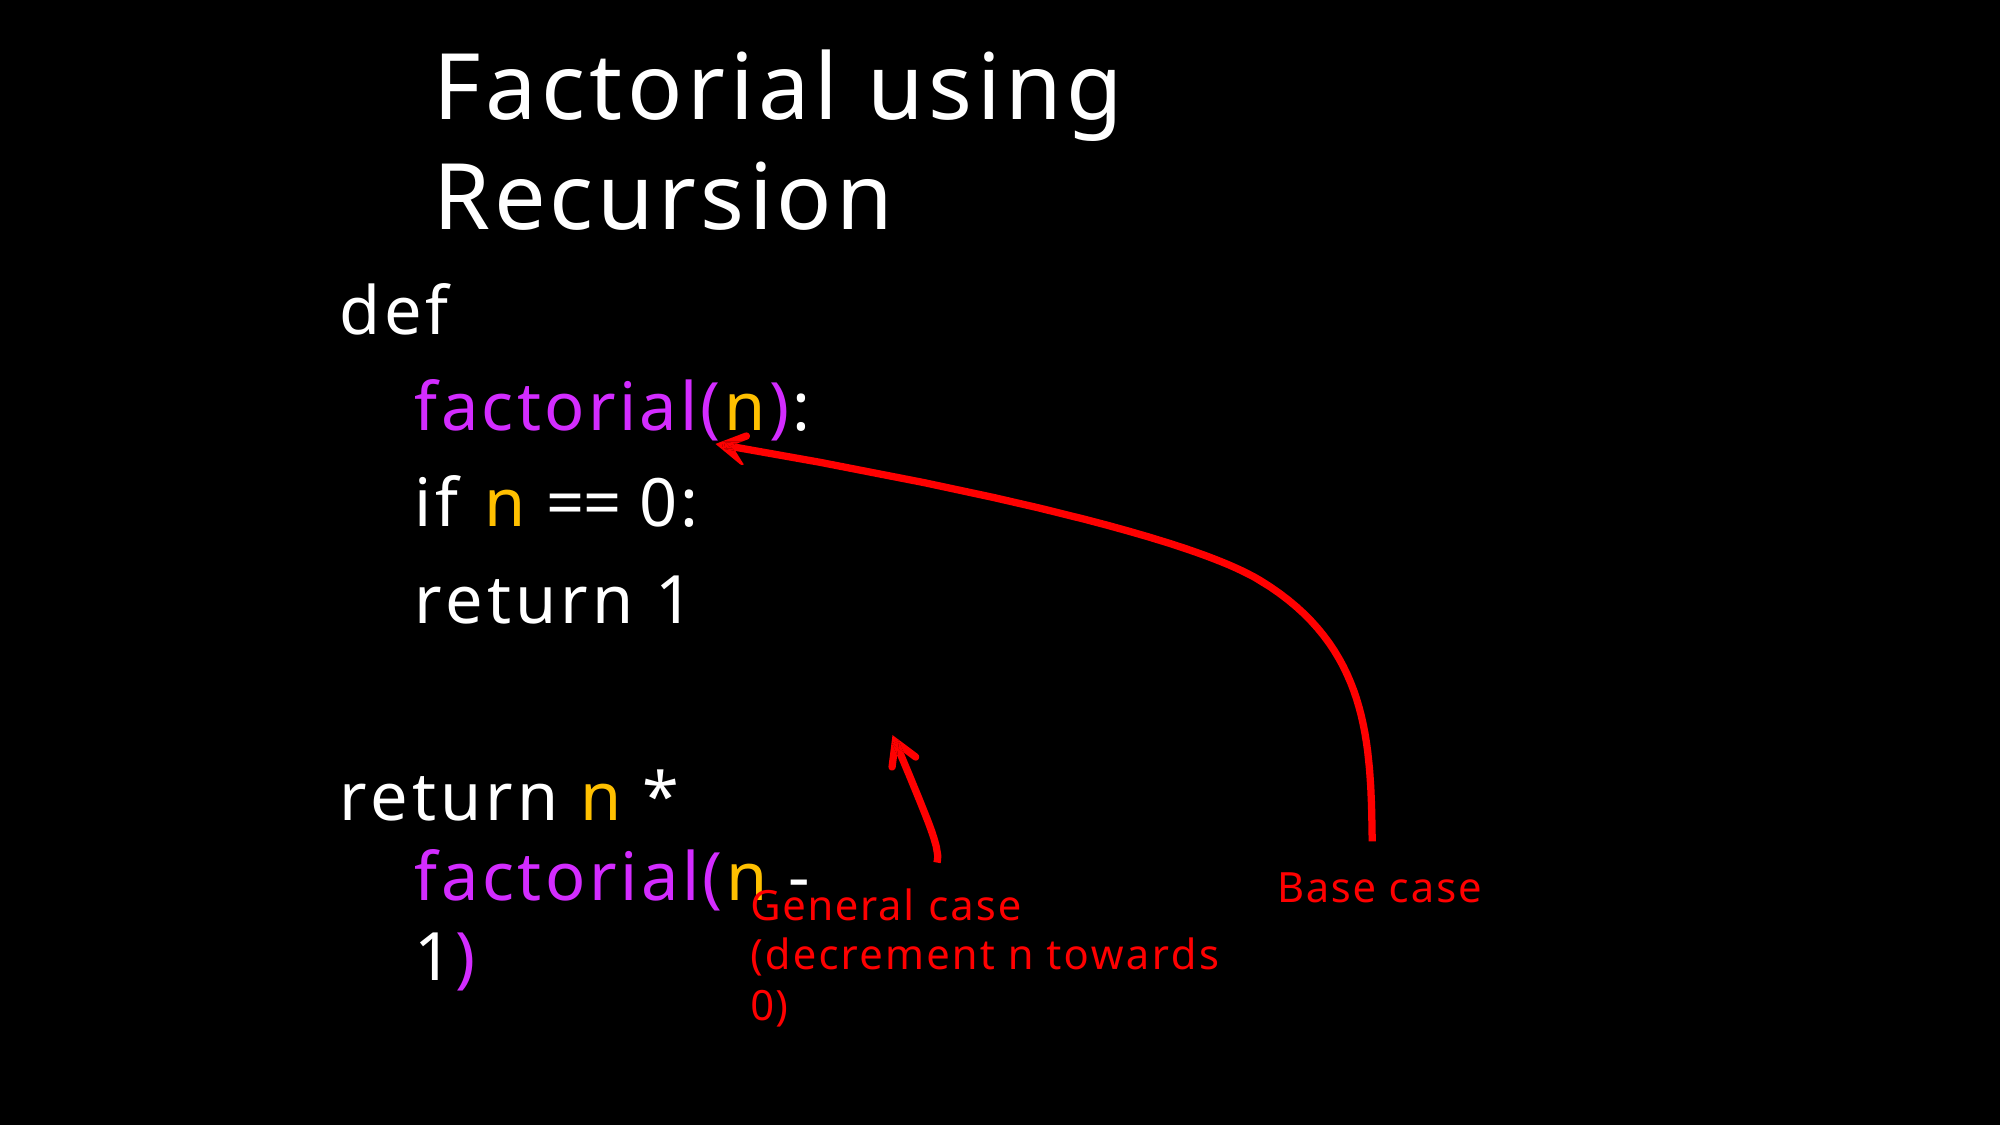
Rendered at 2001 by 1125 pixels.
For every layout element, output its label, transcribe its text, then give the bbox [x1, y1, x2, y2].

text_box Base case [1275, 859, 1489, 912]
text_box General case (decrement n towards 0) [748, 876, 1247, 1029]
text_box def factorial(n): if n == 0: return 1 return n * factorial(n - 1) [337, 249, 1190, 994]
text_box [675, 407, 1383, 874]
title Factorial using Recursion [431, 25, 1569, 248]
